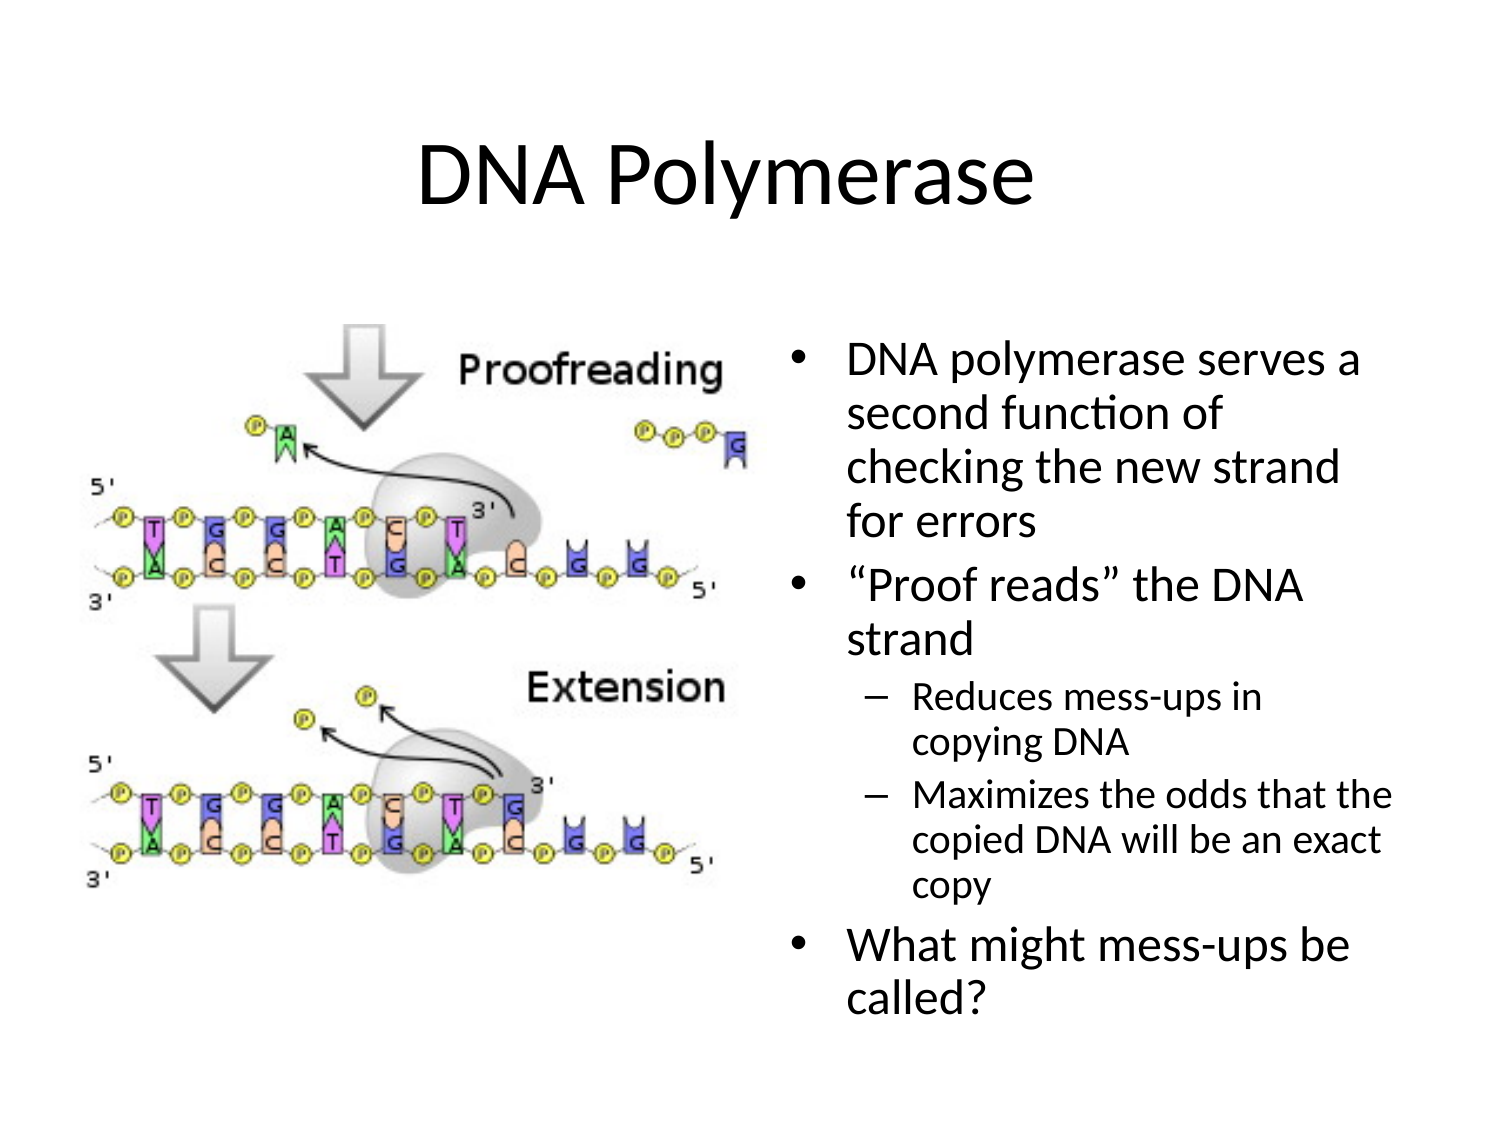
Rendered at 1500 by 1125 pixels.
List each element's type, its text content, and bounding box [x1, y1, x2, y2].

picture [62, 324, 767, 901]
list DNA polymerase serves a second function of checking the new strand for errors “Proof reads” the DNA strand Reduces mess-ups in copying DNA Maximizes the odds that the copied DNA will be an exact copy What might mess-ups be called? [774, 324, 1413, 1088]
title DNA Polymerase [62, 49, 1413, 286]
